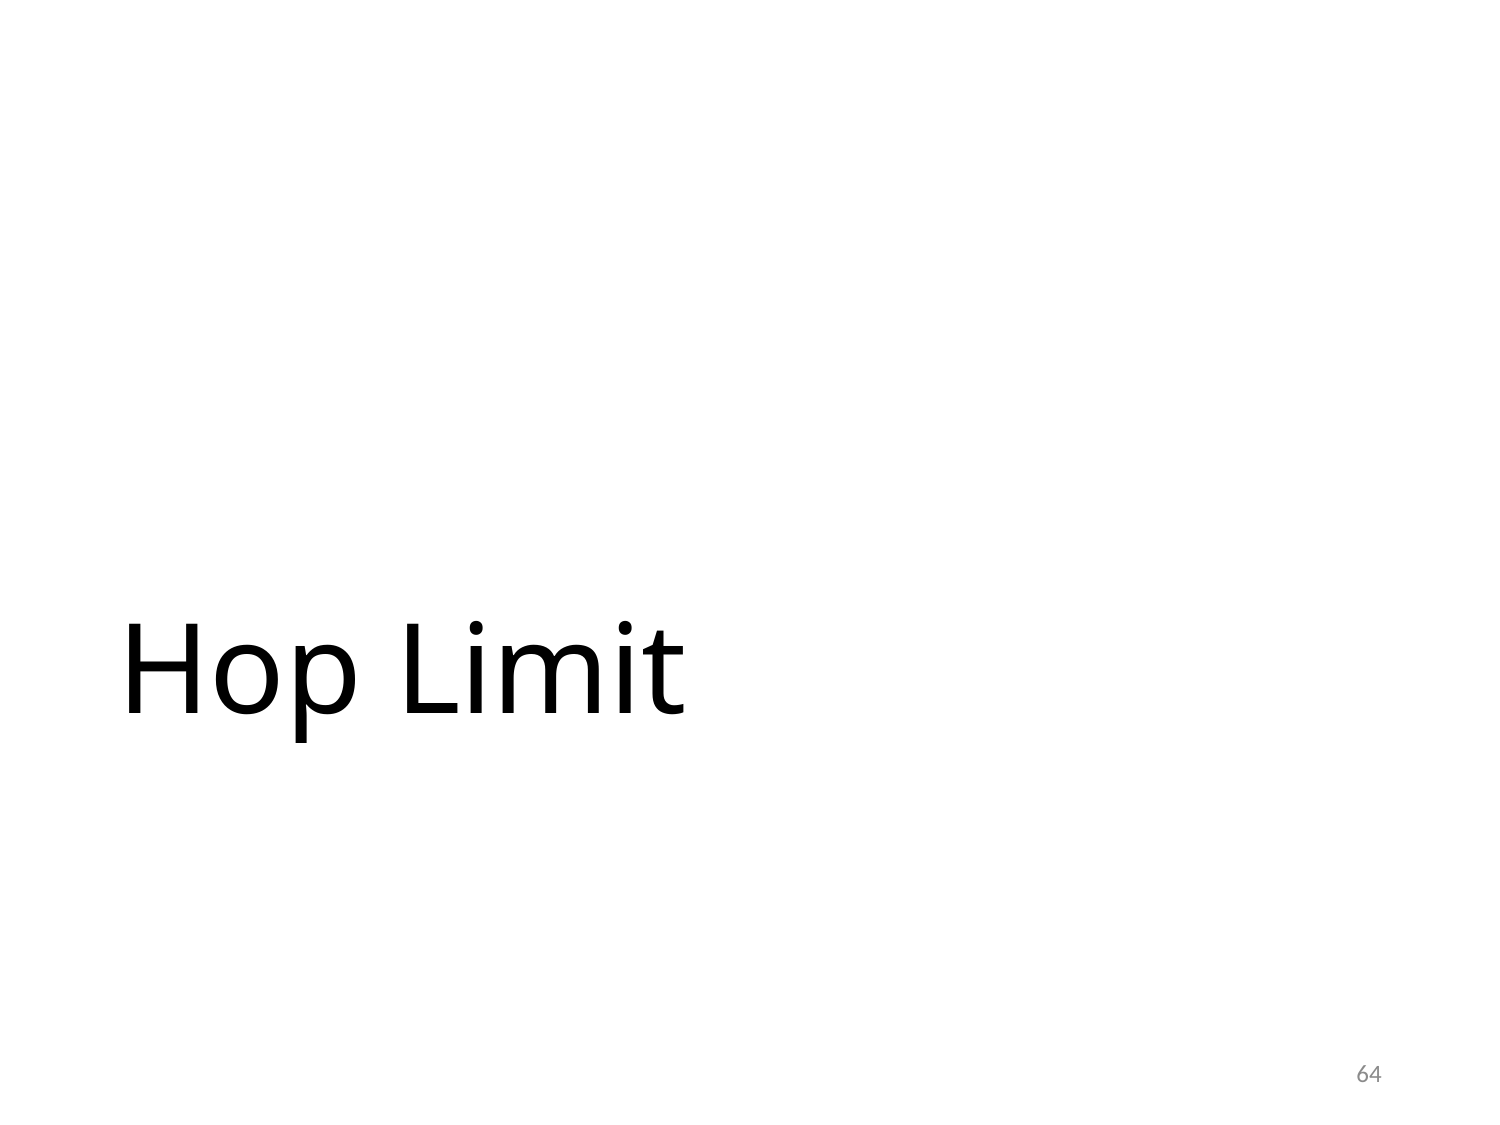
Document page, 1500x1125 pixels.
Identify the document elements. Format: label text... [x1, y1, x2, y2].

title Hop Limit [102, 280, 1397, 749]
slide_number 64 [1059, 1042, 1397, 1103]
